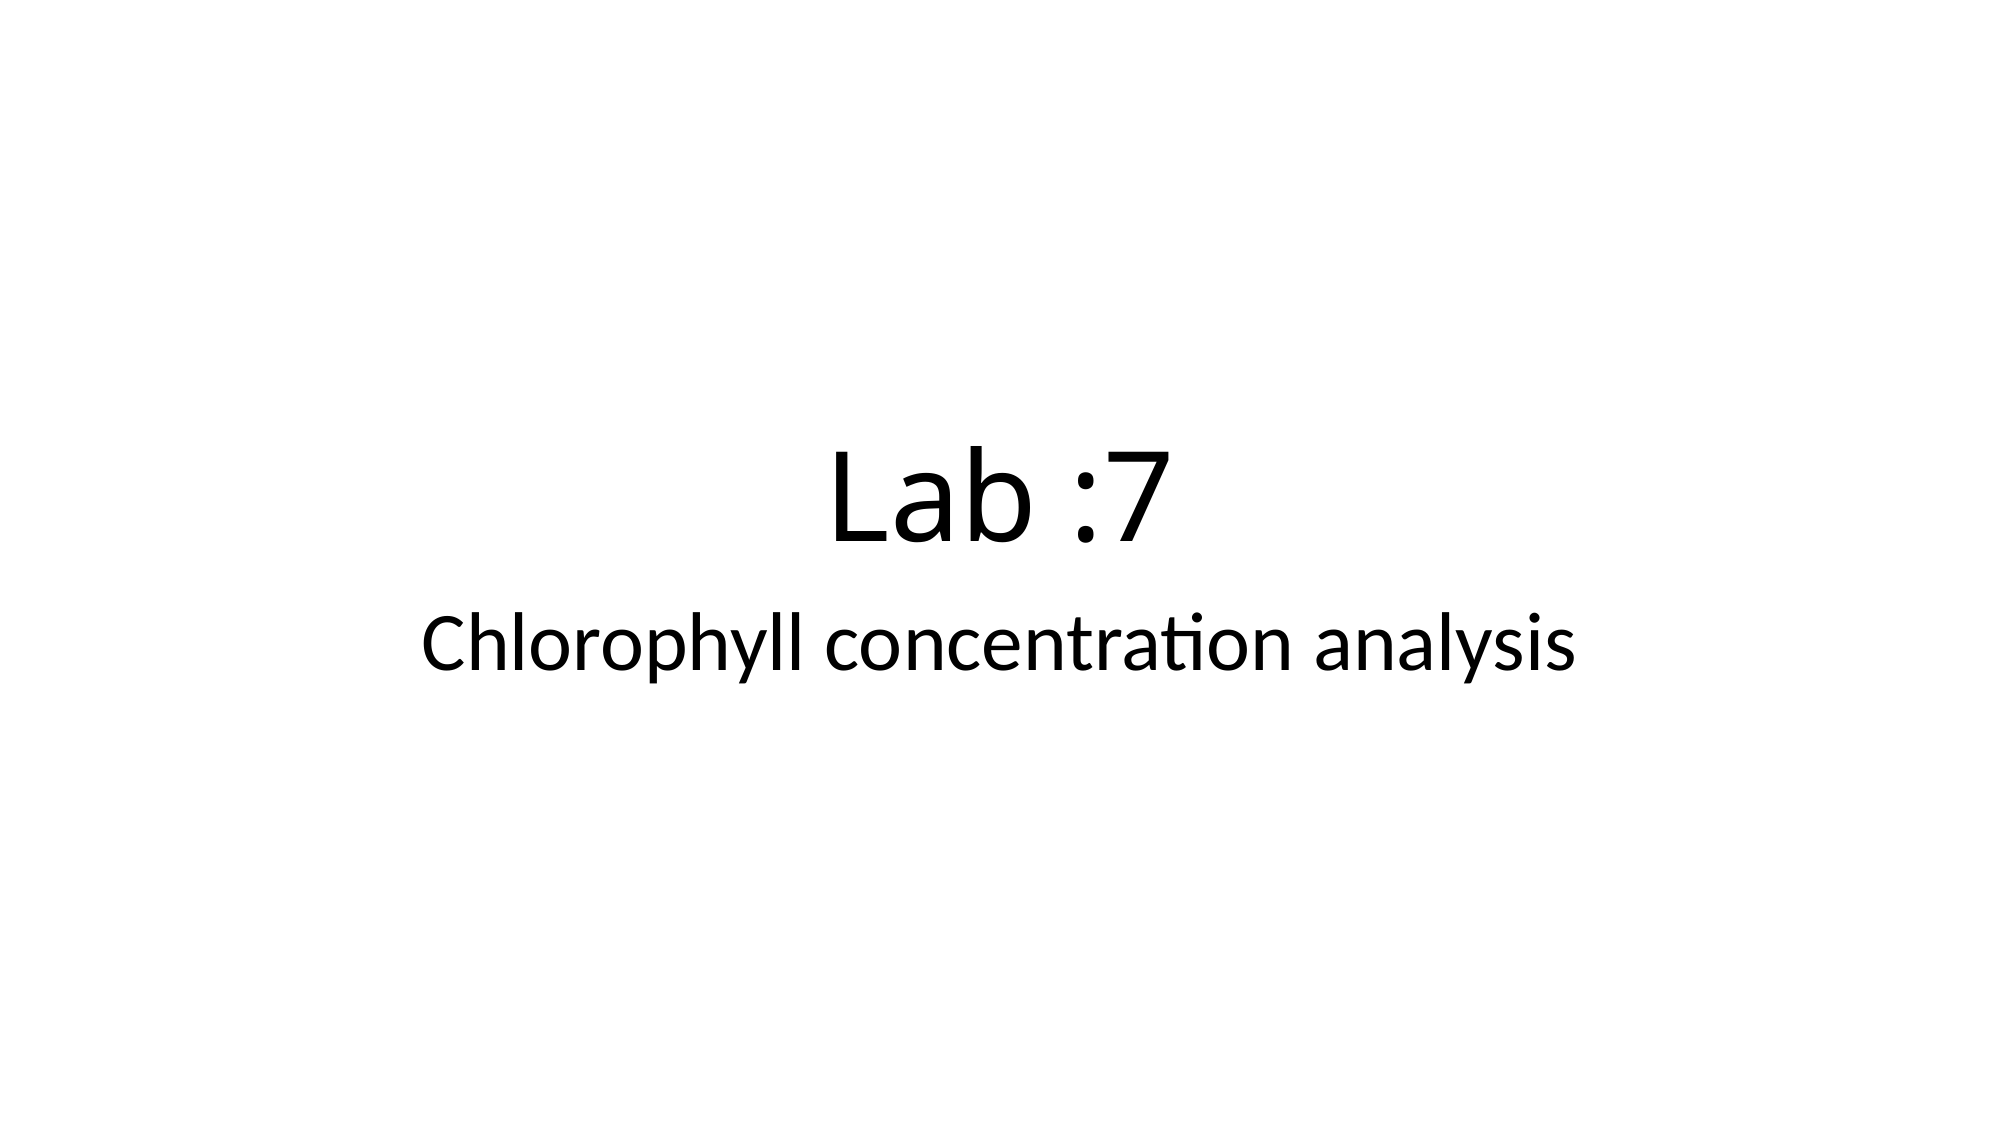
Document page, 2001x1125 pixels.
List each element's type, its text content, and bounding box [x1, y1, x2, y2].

title Lab :7 [249, 184, 1750, 576]
subtitle Chlorophyll concentration analysis [249, 590, 1750, 863]
